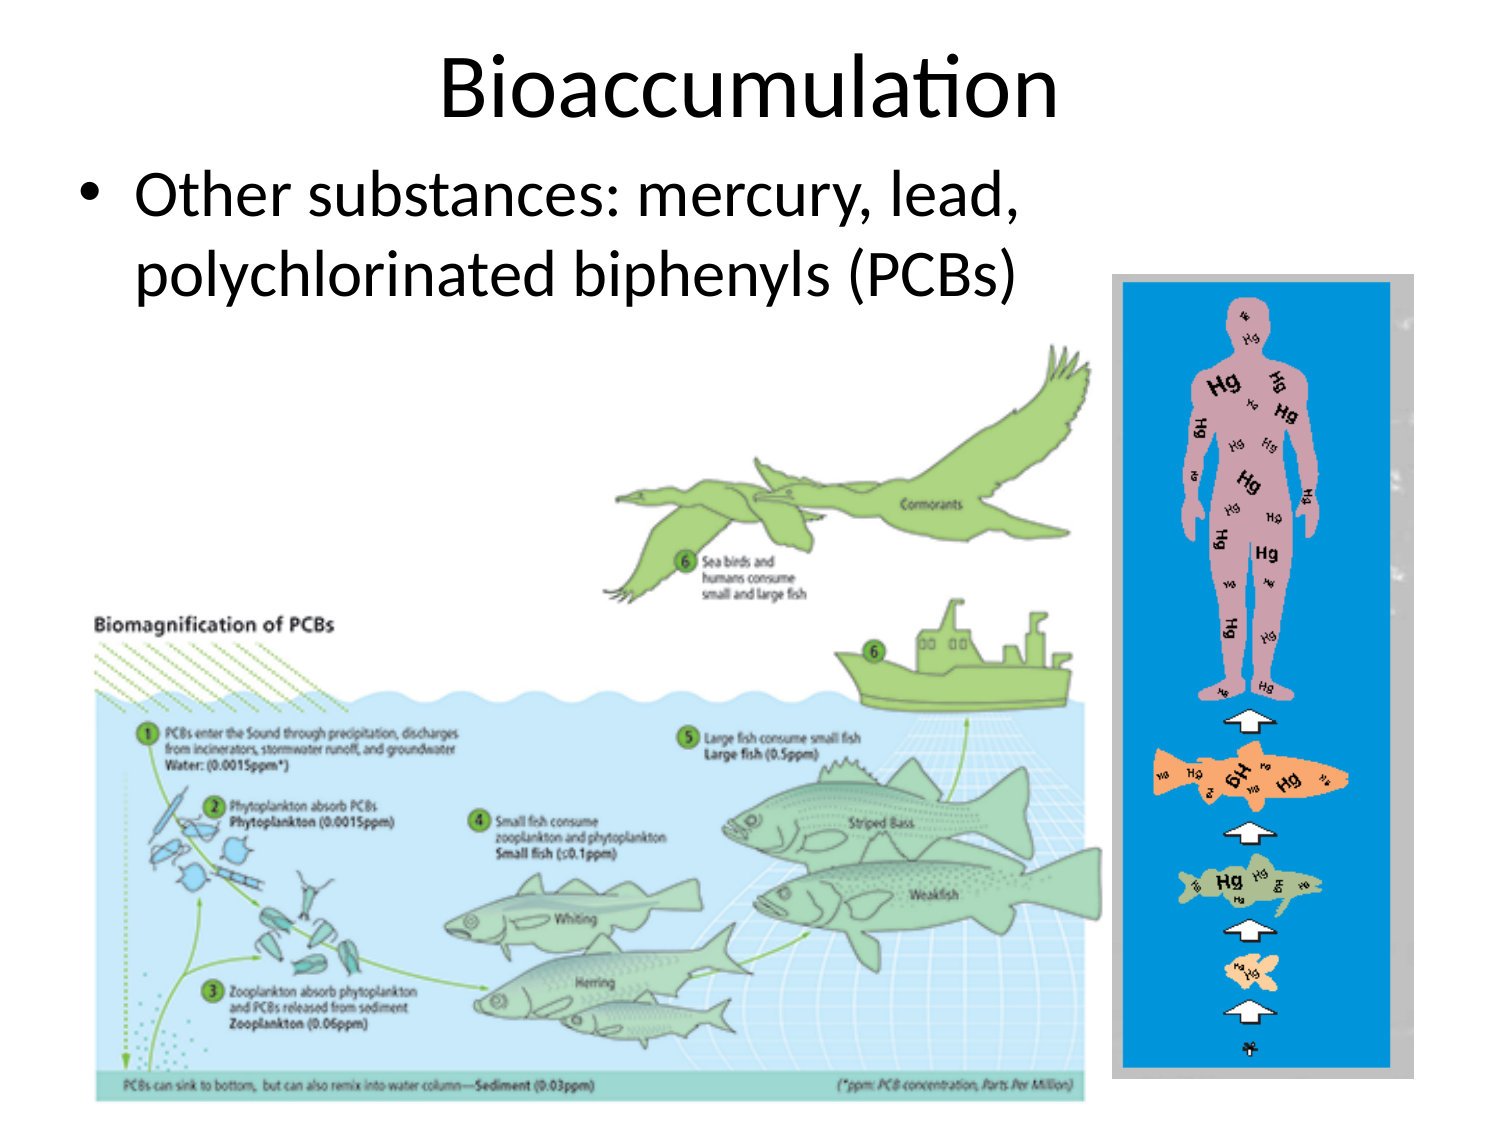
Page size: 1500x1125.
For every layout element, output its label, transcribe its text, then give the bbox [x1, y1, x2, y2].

list Other substances: mercury, lead, polychlorinated biphenyls (PCBs) [63, 142, 1063, 318]
title Bioaccumulation [75, 0, 1425, 175]
picture [68, 342, 1109, 1105]
picture [1112, 274, 1414, 1079]
